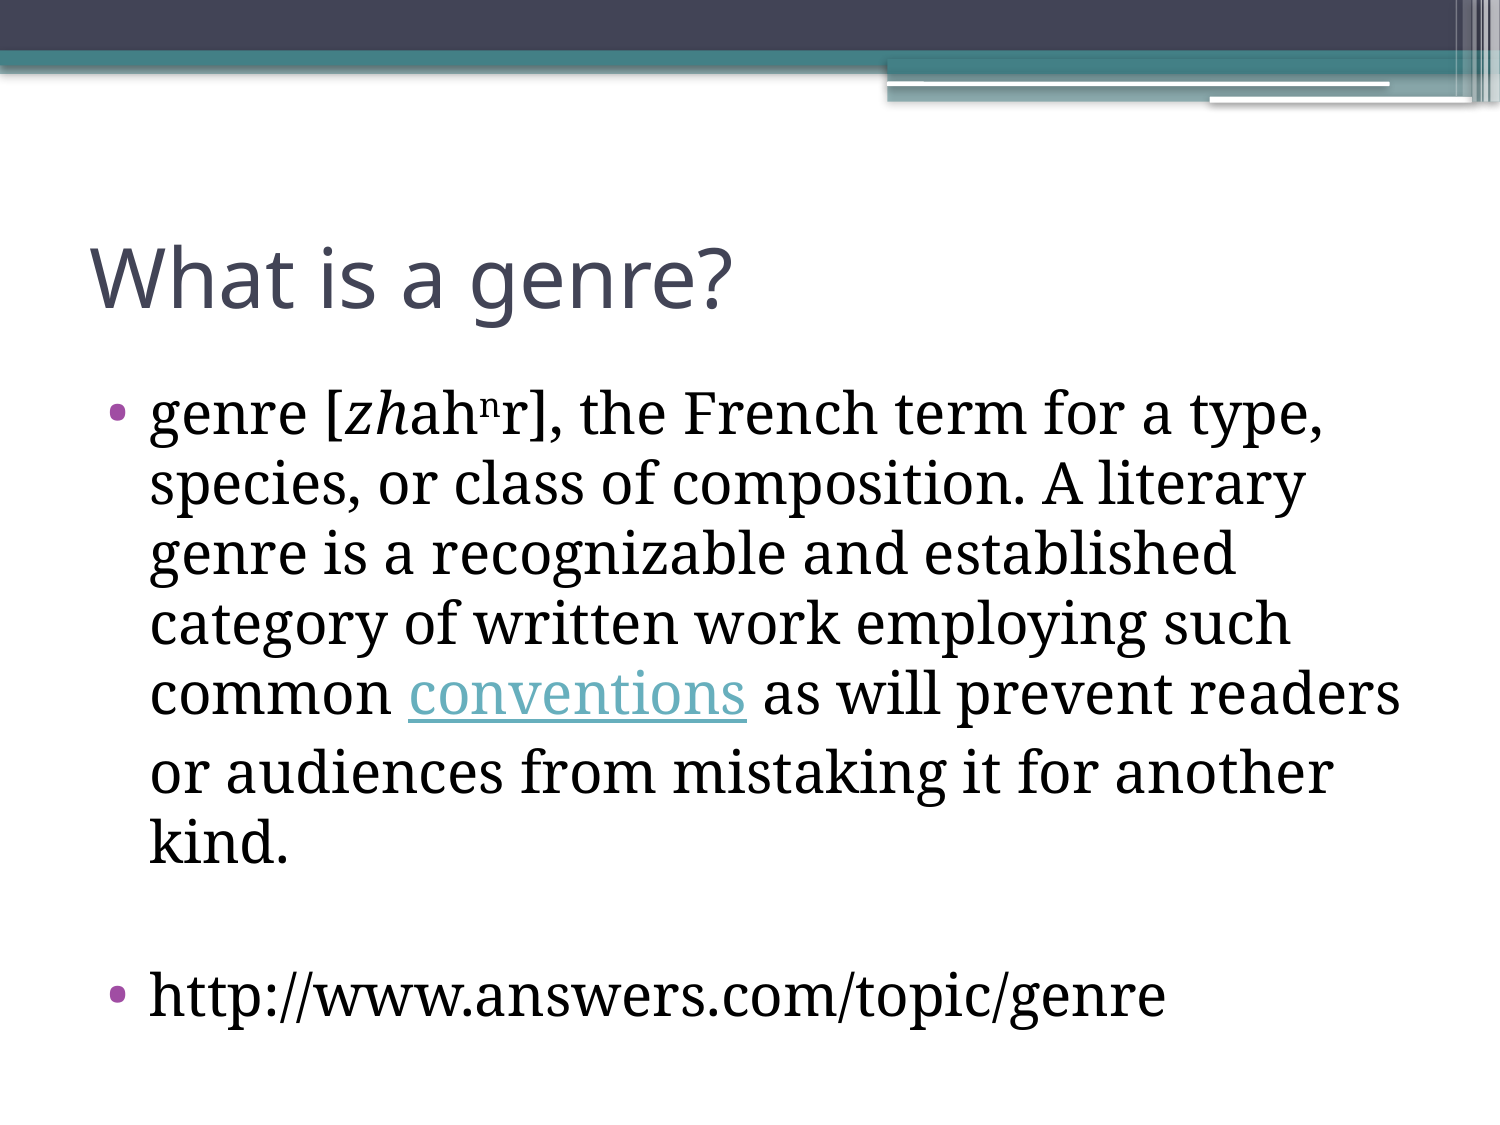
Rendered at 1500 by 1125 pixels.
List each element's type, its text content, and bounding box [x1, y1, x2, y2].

list genre [zhahnr], the French term for a type, species, or class of composition. A literary genre is a recognizable and established category of written work employing such common conventions as will prevent readers or audiences from mistaking it for another kind. http://www.answers.com/topic/genre [75, 368, 1425, 1079]
title What is a genre? [75, 187, 1425, 363]
